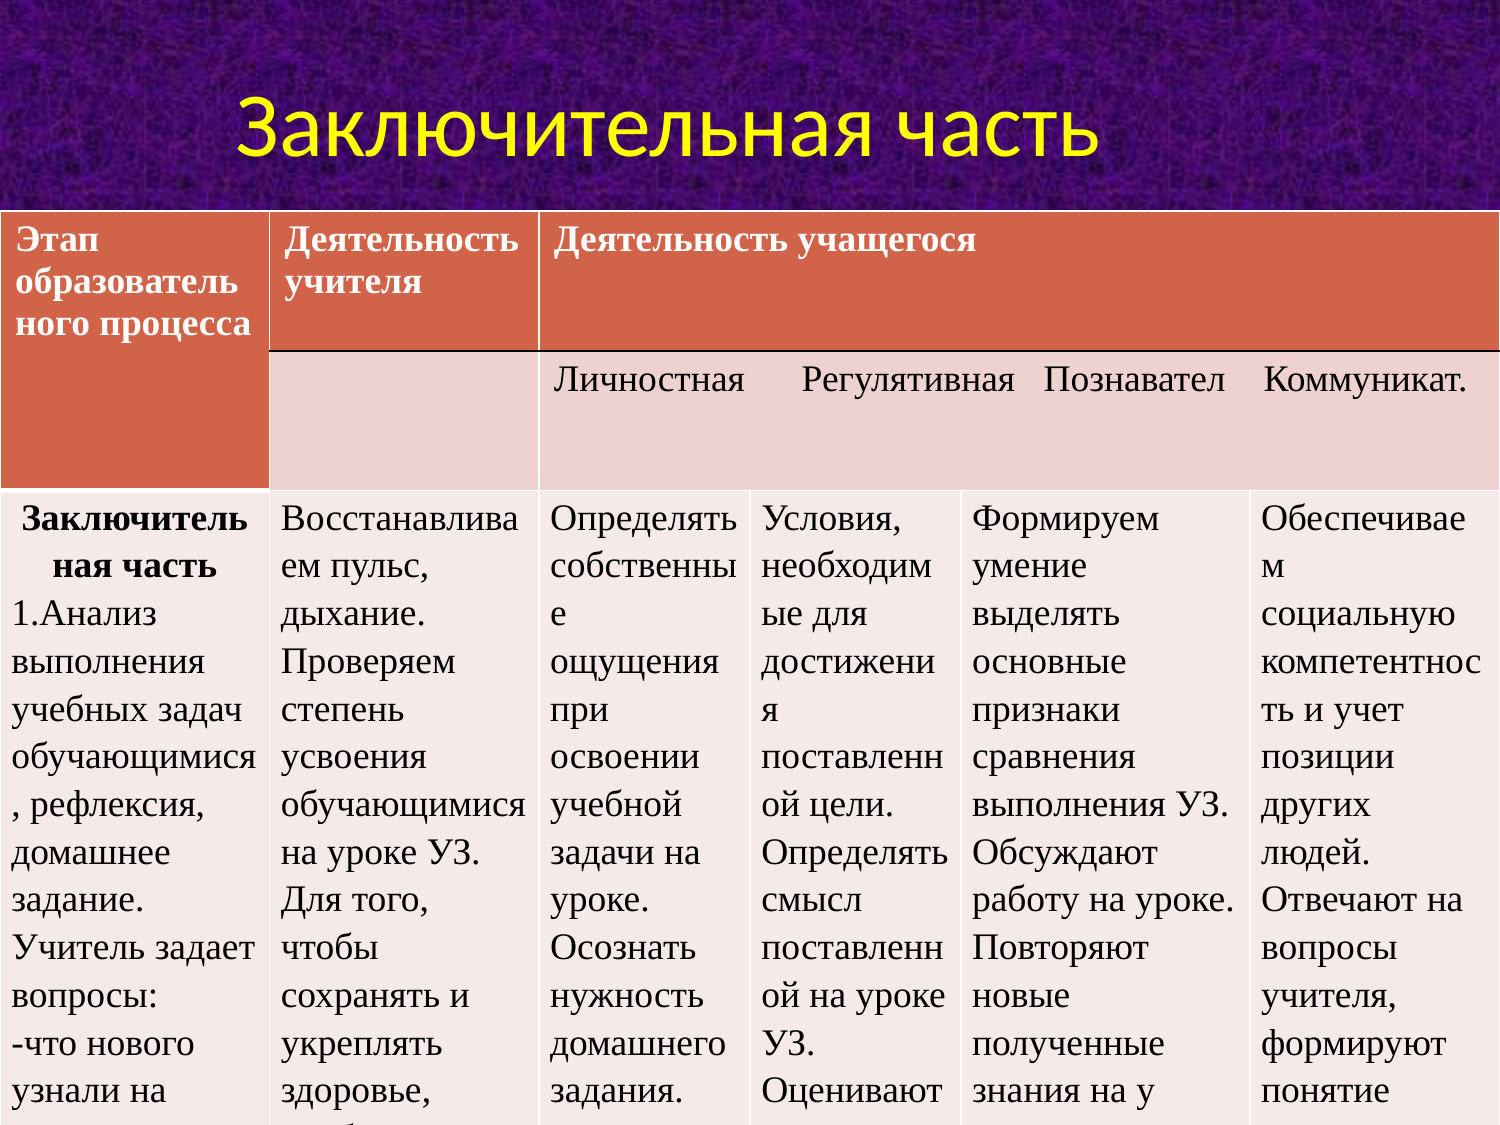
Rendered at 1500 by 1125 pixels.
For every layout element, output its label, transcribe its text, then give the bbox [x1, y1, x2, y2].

table_cell Обеспечиваем социальную компетентность и учет позиции других людей. Отвечают на вопросы учителя, формируют понятие «Рациональное питание школьников». Слушают одноклассников, активно участвуют в решении коммуникативной задачи, выражают свое мнение об итогах работы на уроке. [1251, 491, 1499, 1125]
table_cell Заключительная часть 1.Анализ выполнения учебных задач обучающимися, рефлексия, домашнее задание. Учитель задает вопросы: -что нового узнали на уроке -как вы понимаете рациональное питание школьников. Напомнить фразу «В здоровом теле -здоровый дух». ПОМОЧЬ сделать вывод, что здоровье тела зависит и от питания, а здоровье духа – от здоровья тела (человек – есть то, что он ест). -какие упражнения вы выполняли сегодня на уроке -оцените свою работу на уроке. Строевые элементы. Домашнее задание: составить памятку для детей и родителей «Меню моей семьи» [1, 493, 269, 1125]
title Заключительная часть [75, 52, 1263, 188]
table_cell Определять собственные ощущения при освоении учебной задачи на уроке. Осознать нужность домашнего задания. [540, 491, 749, 1125]
table_cell Формируем умение выделять основные признаки сравнения выполнения УЗ. Обсуждают работу на уроке. Повторяют новые полученные знания на у роке. Оценивают свою деятельность. [962, 491, 1249, 1125]
picture [0, 0, 1500, 210]
table_cell Восстанавливаем пульс, дыхание. Проверяем степень усвоения обучающимися на уроке УЗ. Для того, чтобы сохранять и укреплять здоровье, необходимо знать, как работает организм. Важно соблюдать правила питания, тогда пищеварительная система организма будет работать хорошо. Ставим УЗ на дом. [270, 491, 538, 1125]
table_cell Личностная Регулятивная Познавател Коммуникат. [540, 352, 1499, 490]
table_cell Условия, необходимые для достижения поставленной цели. Определять смысл поставленной на уроке УЗ. Оценивают свою работу на уроке, прослушивают оценку учителя [751, 491, 960, 1125]
table_header Этап образовательного процесса [1, 212, 269, 488]
table_cell [270, 352, 538, 490]
table_header Деятельность учителя [270, 212, 538, 350]
table_header Деятельность учащегося [540, 212, 1499, 350]
